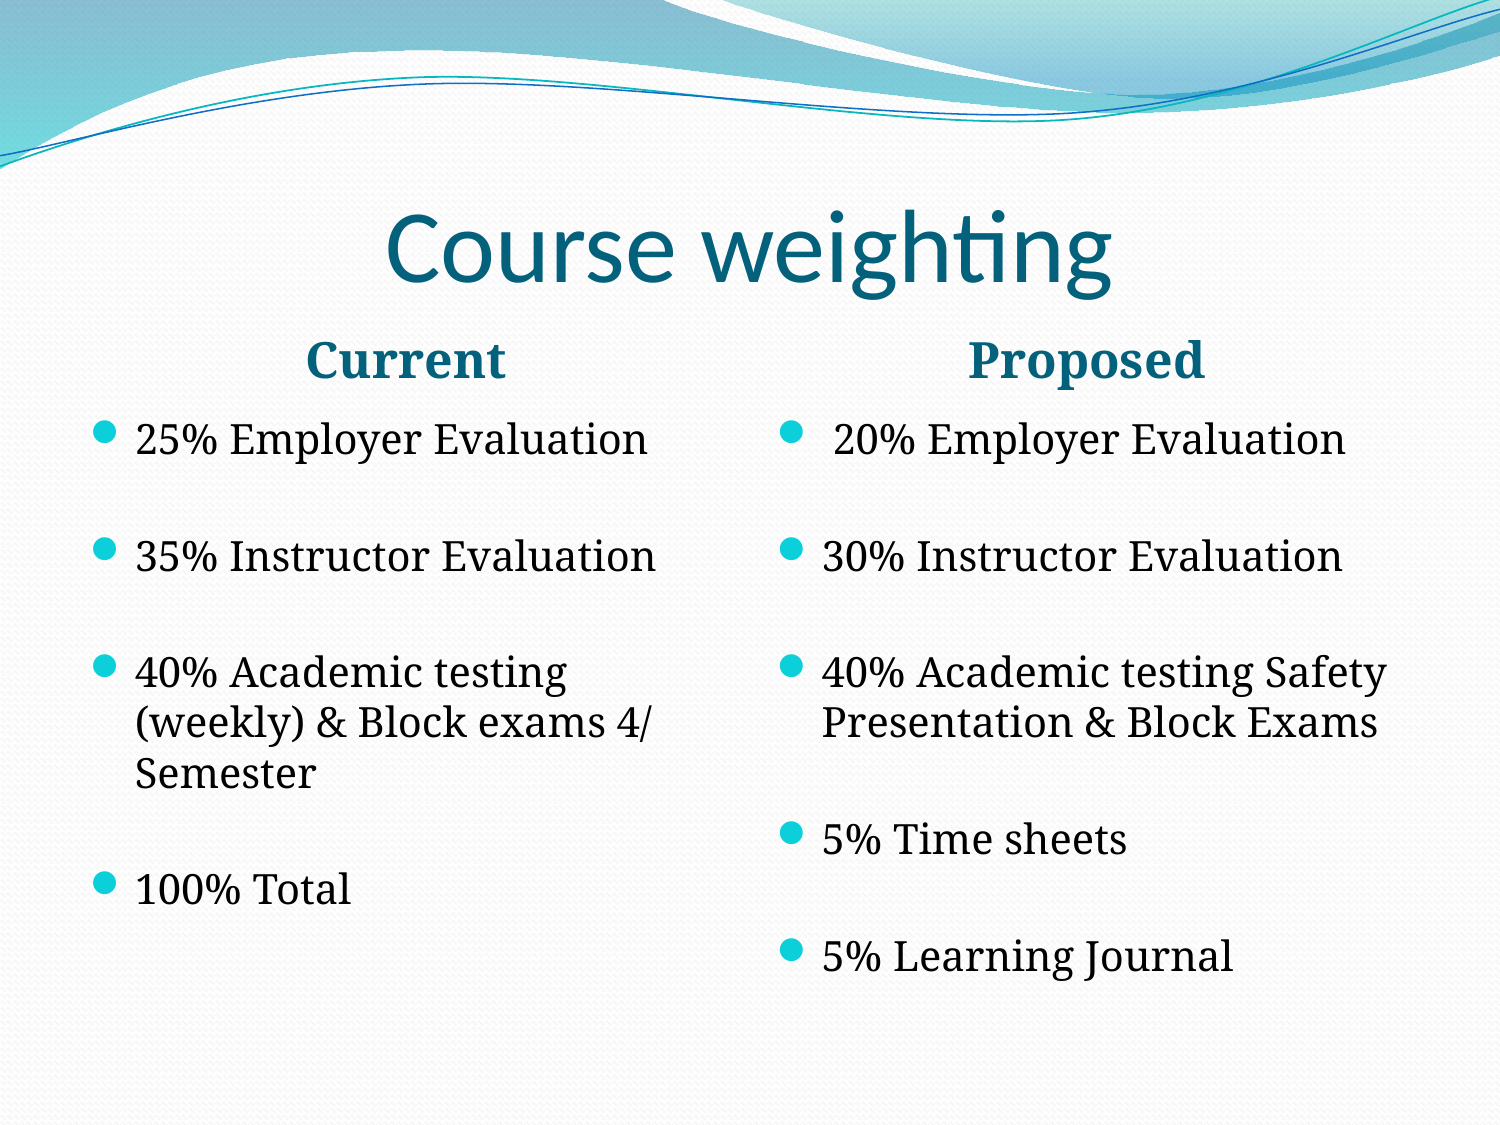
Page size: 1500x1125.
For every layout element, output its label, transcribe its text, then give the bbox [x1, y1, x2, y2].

title Course weighting [75, 115, 1425, 303]
list 20% Employer Evaluation 30% Instructor Evaluation 40% Academic testing Safety Presentation & Block Exams 5% Time sheets 5% Learning Journal [761, 412, 1425, 1044]
list Current [75, 304, 738, 412]
list Proposed [761, 305, 1425, 412]
list 25% Employer Evaluation 35% Instructor Evaluation 40% Academic testing (weekly) & Block exams 4/ Semester 100% Total [75, 412, 738, 1044]
